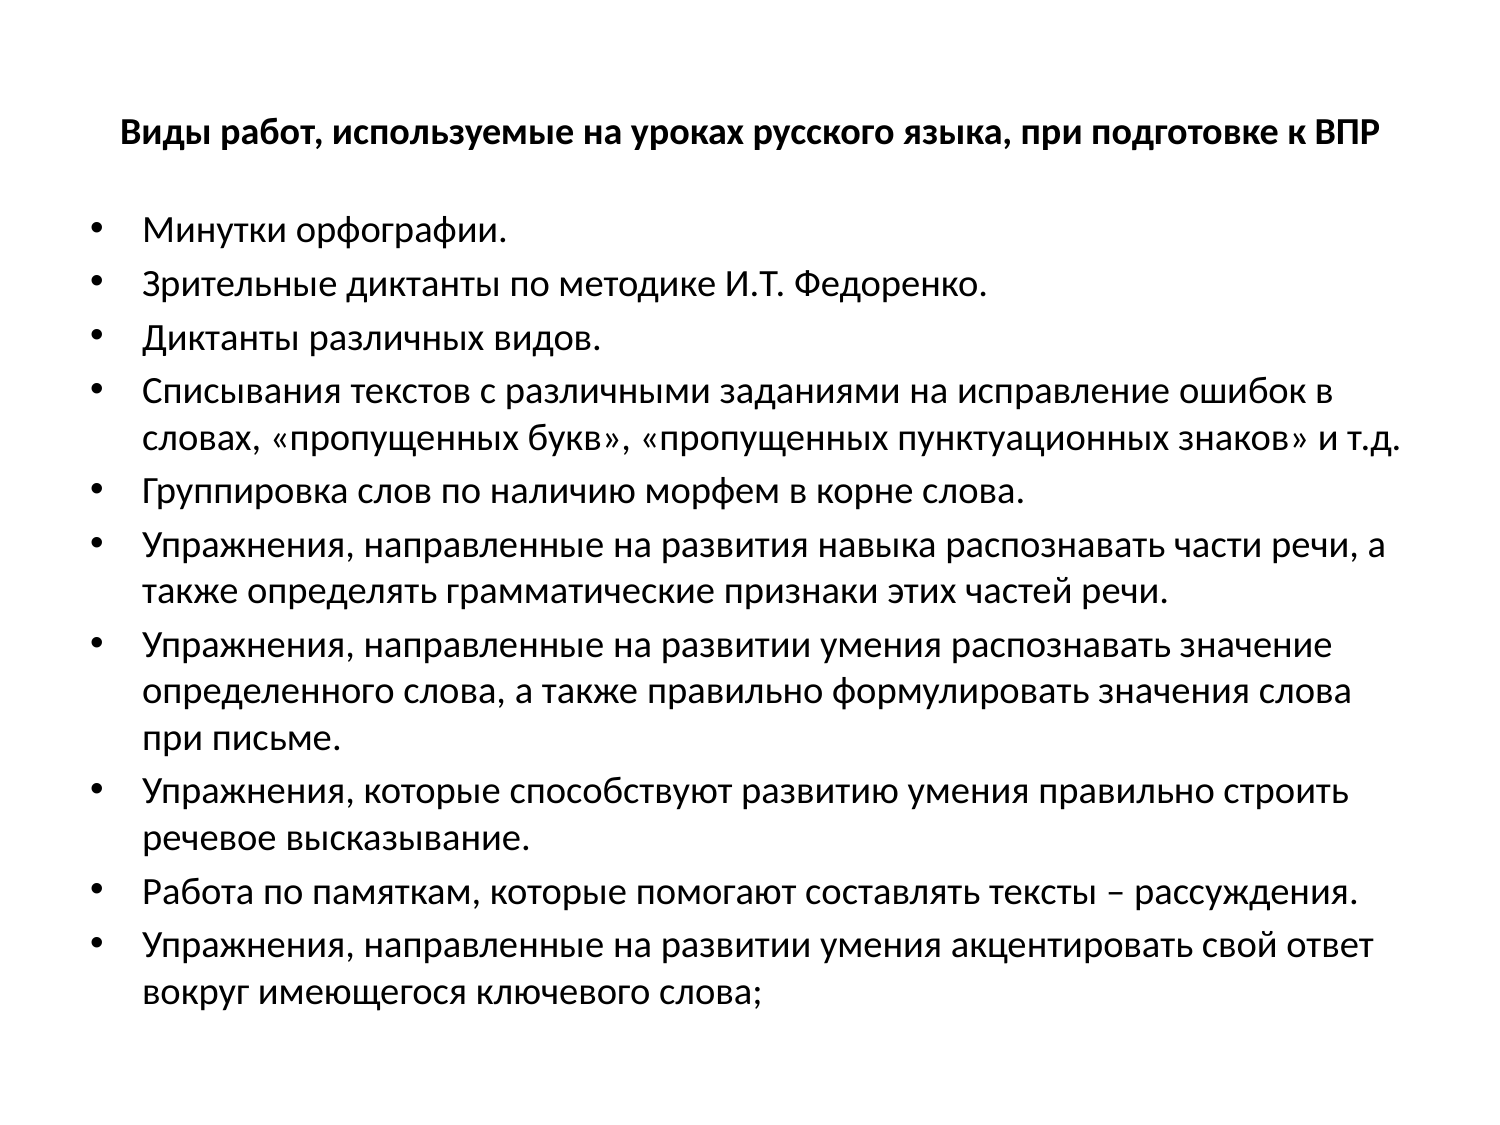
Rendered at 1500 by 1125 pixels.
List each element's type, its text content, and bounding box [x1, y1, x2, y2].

title Виды работ, используемые на уроках русского языка, при подготовке к ВПР [75, 45, 1425, 196]
list Минутки орфографии. Зрительные диктанты по методике И.Т. Федоренко. Диктанты различных видов. Списывания текстов с различными заданиями на исправление ошибок в словах, «пропущенных букв», «пропущенных пунктуационных знаков» и т.д. Группировка слов по наличию морфем в корне слова. Упражнения, направленные на развития навыка распознавать части речи, а также определять грамматические признаки этих частей речи. Упражнения, направленные на развитии умения распознавать значение определенного слова, а также правильно формулировать значения слова при письме. Упражнения, которые способствуют развитию умения правильно строить речевое высказывание. Работа по памяткам, которые помогают составлять тексты – рассуждения. Упражнения, направленные на развитии умения акцентировать свой ответ вокруг имеющегося ключевого слова; [75, 196, 1425, 1094]
